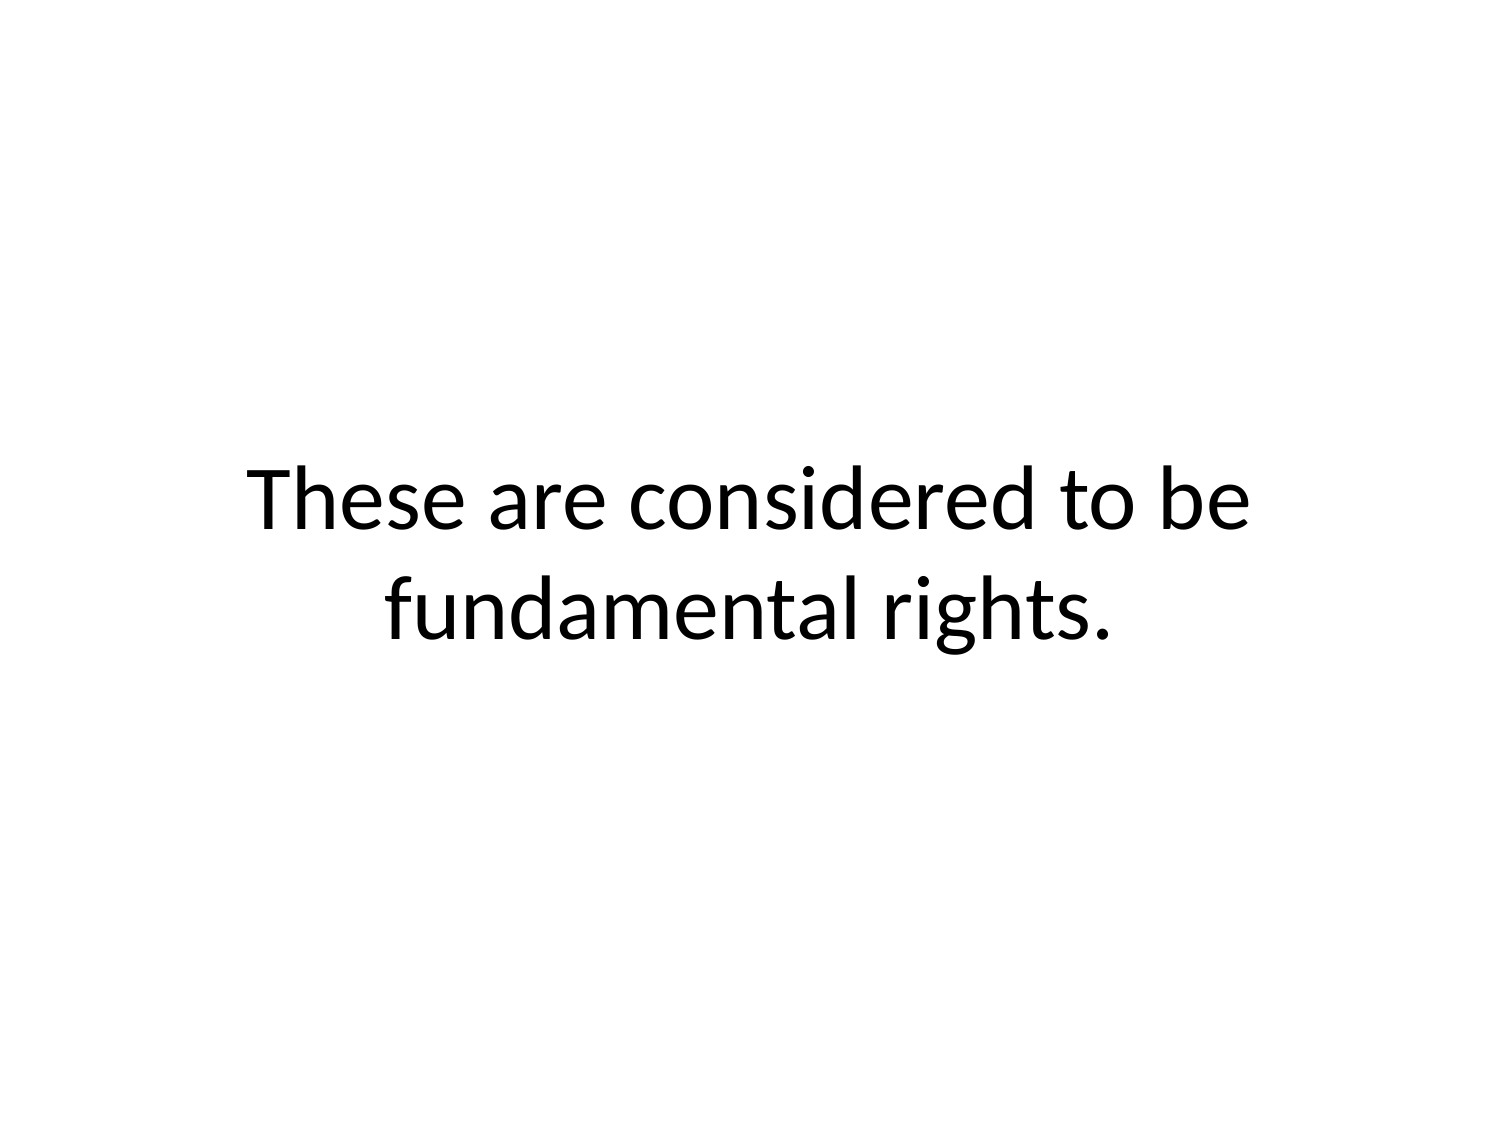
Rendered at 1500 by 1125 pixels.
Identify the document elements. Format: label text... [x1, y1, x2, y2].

title These are considered to be fundamental rights. [74, 44, 1426, 1051]
